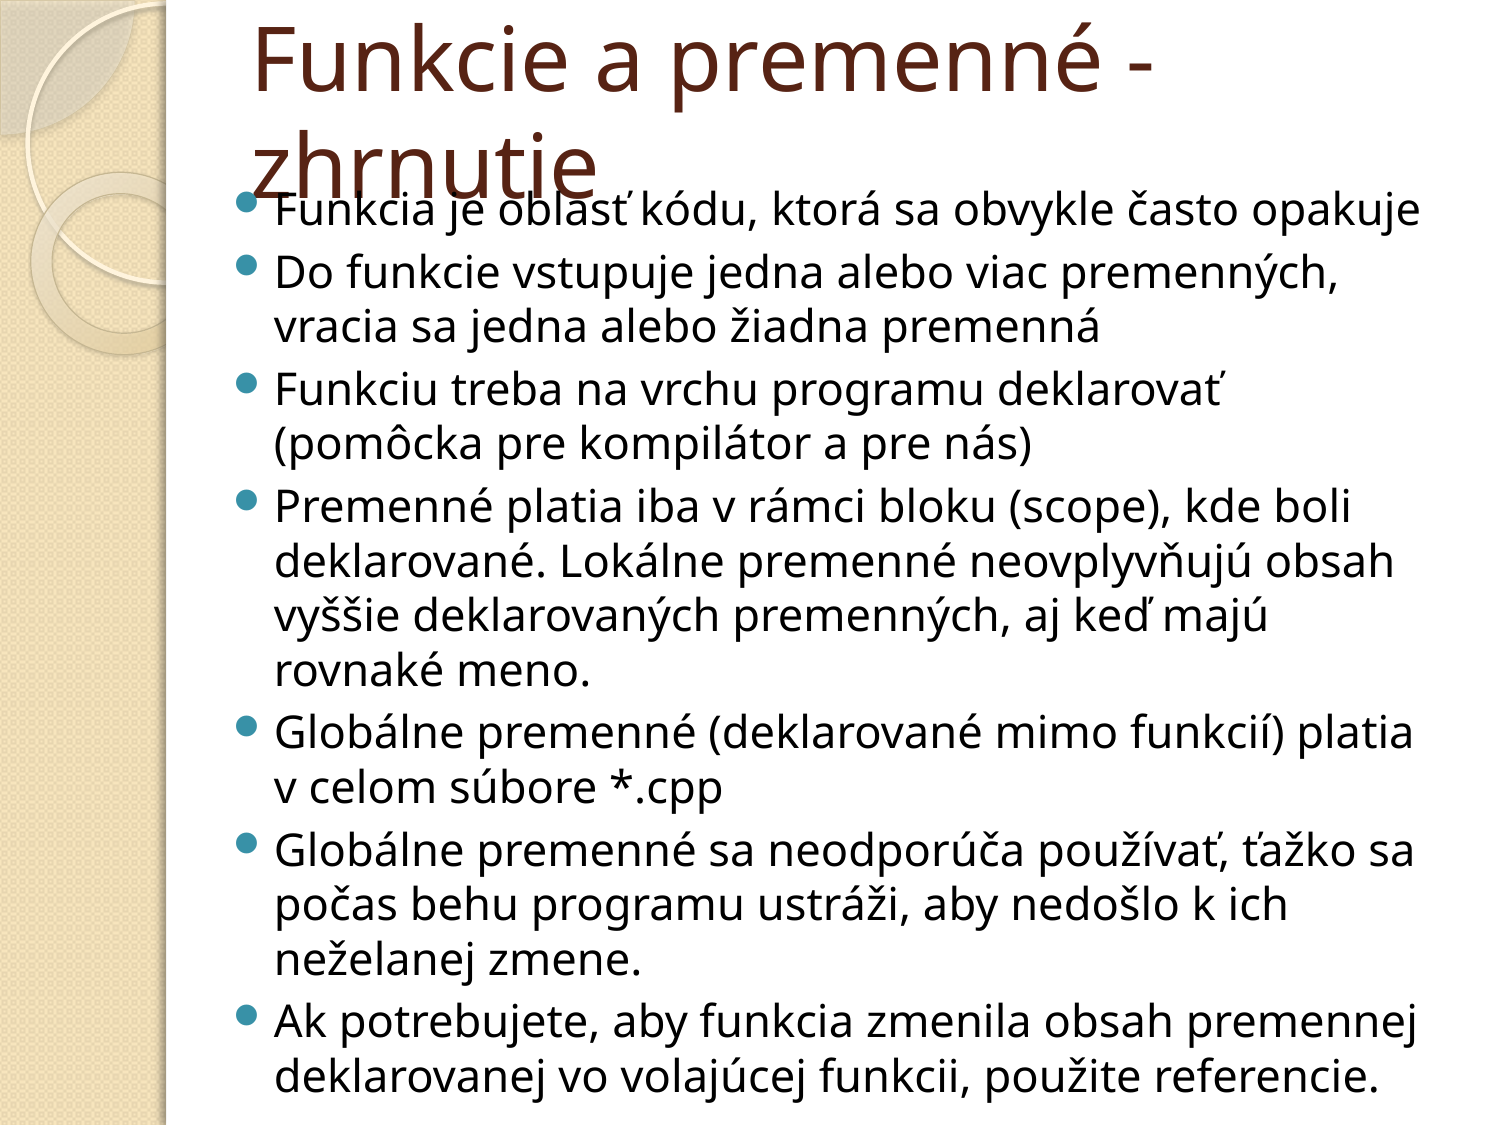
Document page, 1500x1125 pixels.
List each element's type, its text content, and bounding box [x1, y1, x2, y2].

list Funkcia je oblasť kódu, ktorá sa obvykle často opakuje Do funkcie vstupuje jedna alebo viac premenných, vracia sa jedna alebo žiadna premenná Funkciu treba na vrchu programu deklarovať (pomôcka pre kompilátor a pre nás) Premenné platia iba v rámci bloku (scope), kde boli deklarované. Lokálne premenné neovplyvňujú obsah vyššie deklarovaných premenných, aj keď majú rovnaké meno. Globálne premenné (deklarované mimo funkcií) platia v celom súbore *.cpp Globálne premenné sa neodporúča používať, ťažko sa počas behu programu ustráži, aby nedošlo k ich neželanej zmene. Ak potrebujete, aby funkcia zmenila obsah premennej deklarovanej vo volajúcej funkcii, použite referencie. [206, 172, 1437, 1125]
title Funkcie a premenné - zhrnutie [235, 45, 1466, 173]
